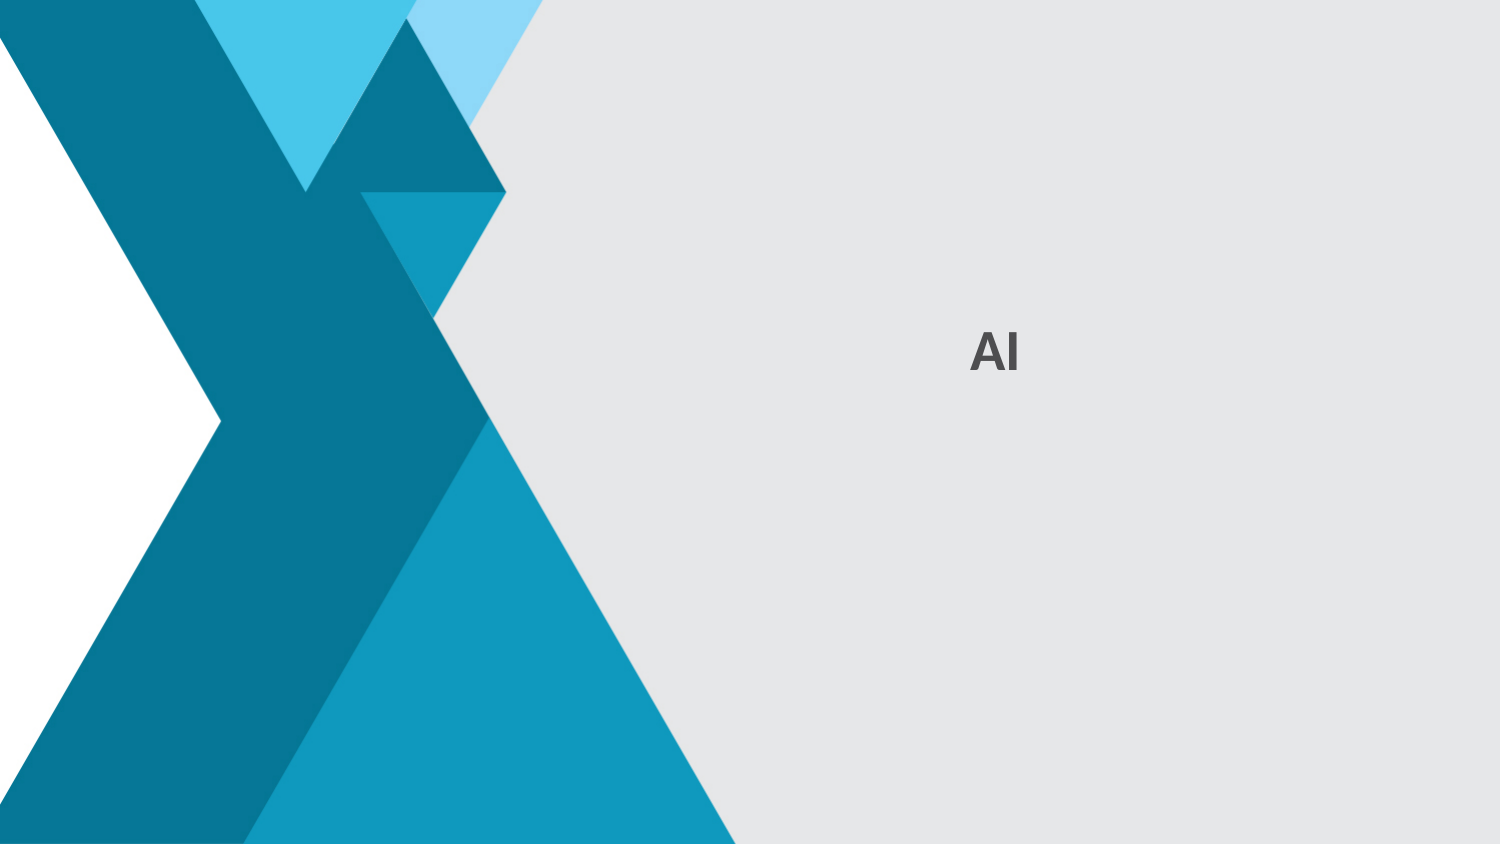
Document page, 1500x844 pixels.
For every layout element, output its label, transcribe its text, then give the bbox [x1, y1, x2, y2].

picture [196, 0, 1500, 844]
picture [0, 40, 221, 802]
title AI [570, 277, 1420, 416]
